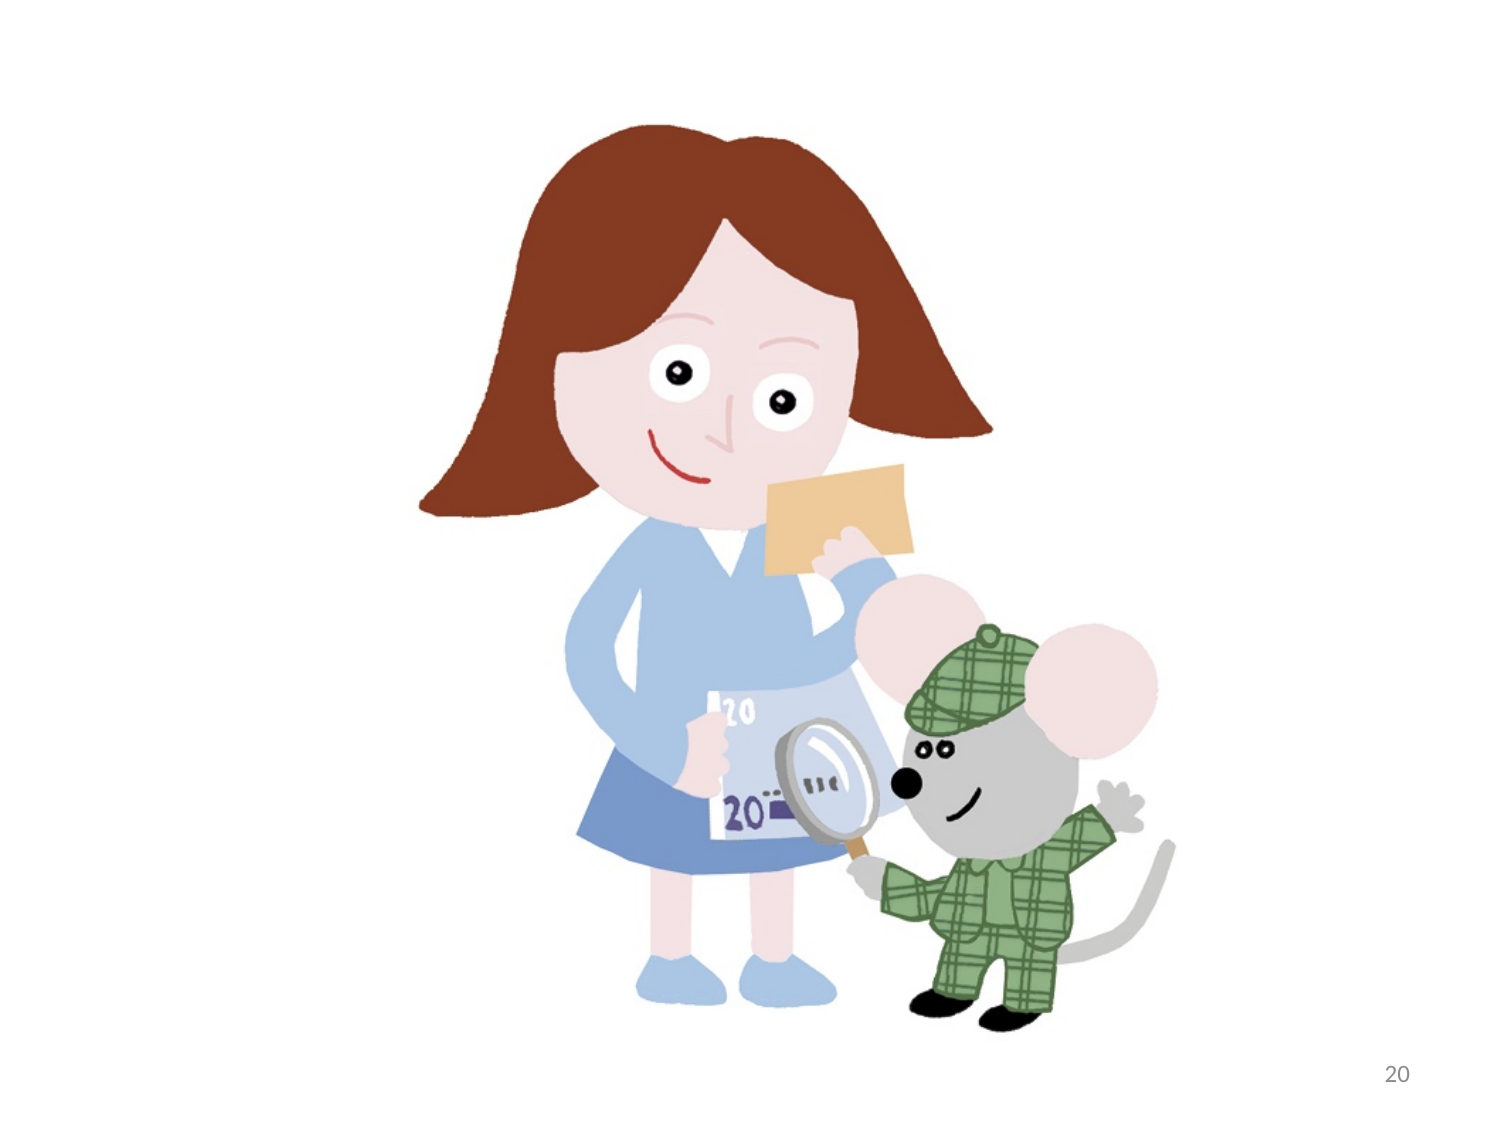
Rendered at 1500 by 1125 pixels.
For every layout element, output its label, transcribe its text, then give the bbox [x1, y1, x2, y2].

slide_number 20 [1281, 1042, 1425, 1103]
picture [272, 33, 1277, 1101]
